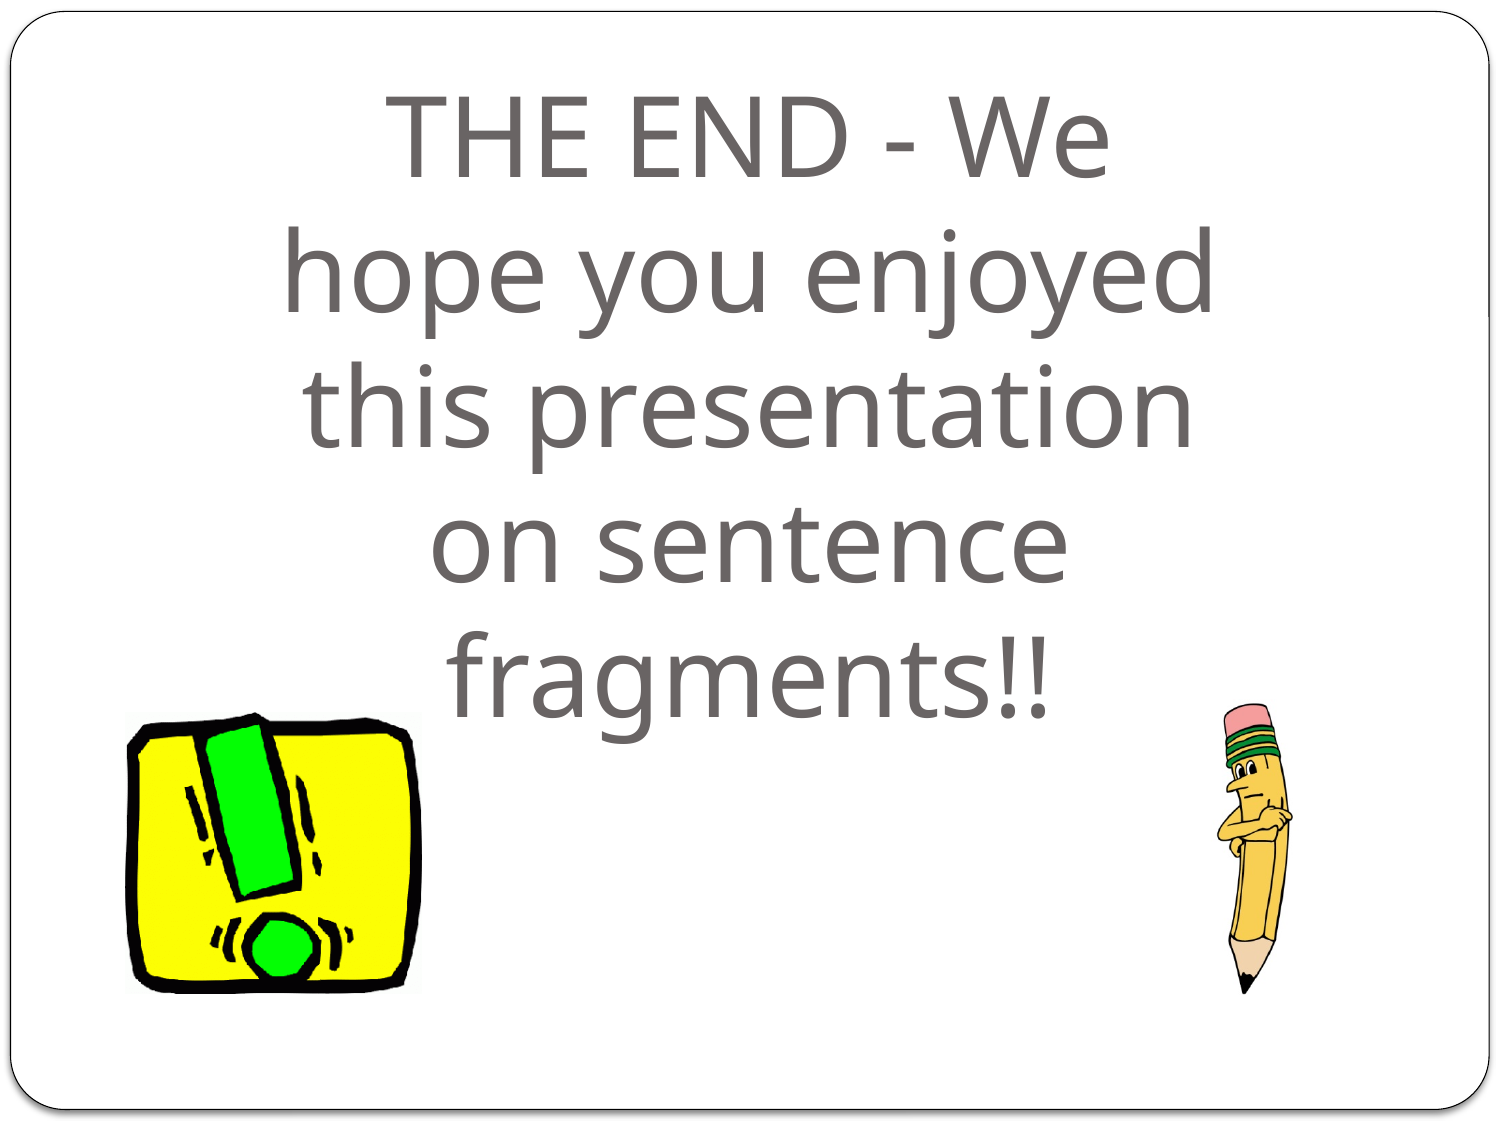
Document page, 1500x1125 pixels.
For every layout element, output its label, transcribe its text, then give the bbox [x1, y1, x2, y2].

title THE END - We hope you enjoyed this presentation on sentence fragments!! [237, 125, 1263, 955]
picture [124, 712, 423, 994]
picture [1112, 699, 1413, 1001]
